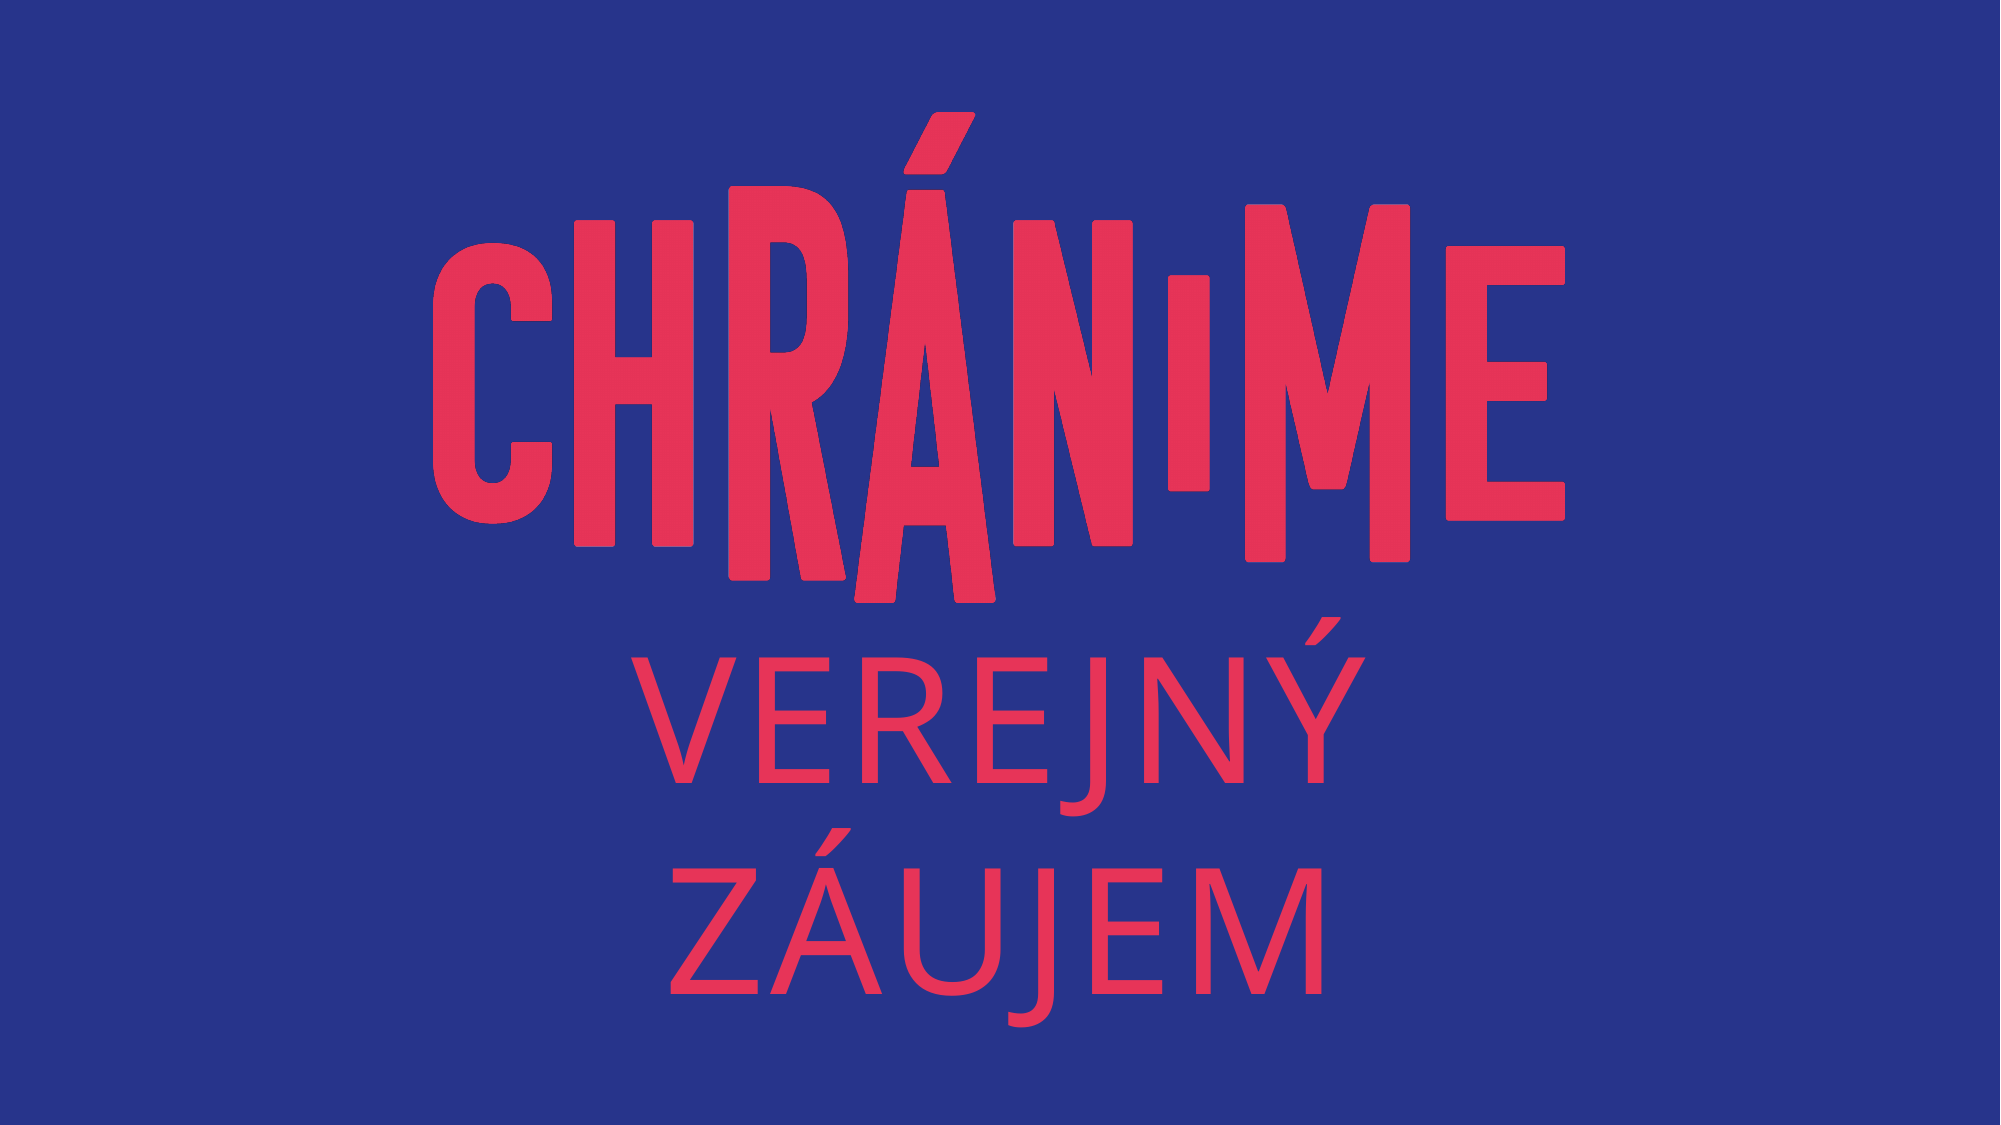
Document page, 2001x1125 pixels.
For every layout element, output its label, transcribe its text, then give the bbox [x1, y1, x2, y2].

picture [433, 112, 1565, 603]
text_box VEREJNÝ ZÁUJEM [388, 600, 1616, 1038]
